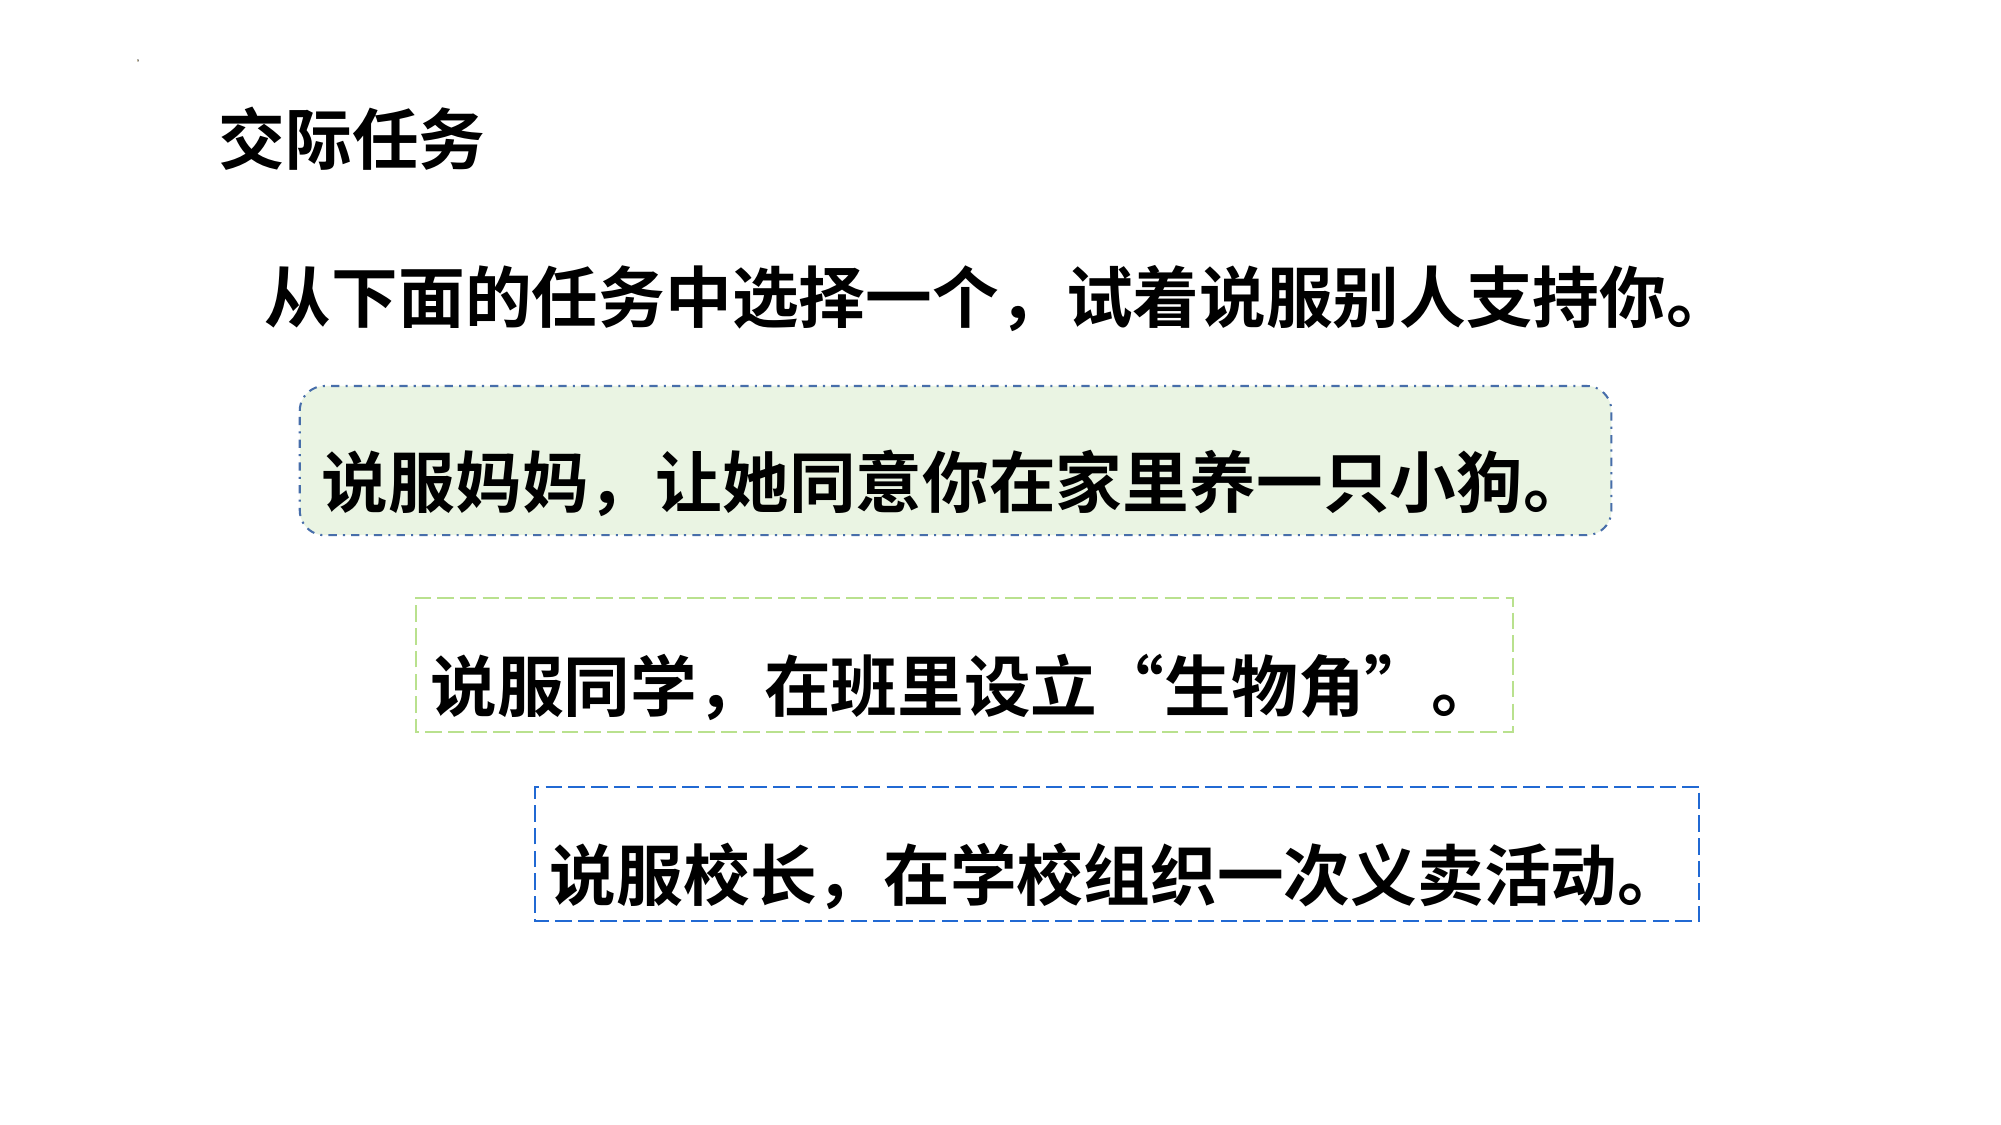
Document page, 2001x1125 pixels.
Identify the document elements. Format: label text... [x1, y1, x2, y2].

text_box 说服妈妈，让她同意你在家里养一只小狗。 [298, 384, 1613, 537]
text_box 说服校长，在学校组织一次义卖活动。 [534, 786, 1700, 922]
text_box 说服同学，在班里设立“生物角”。 [415, 597, 1514, 733]
text_box 交际任务 [203, 90, 501, 186]
text_box 从下面的任务中选择一个，试着说服别人支持你。 [171, 208, 1828, 343]
